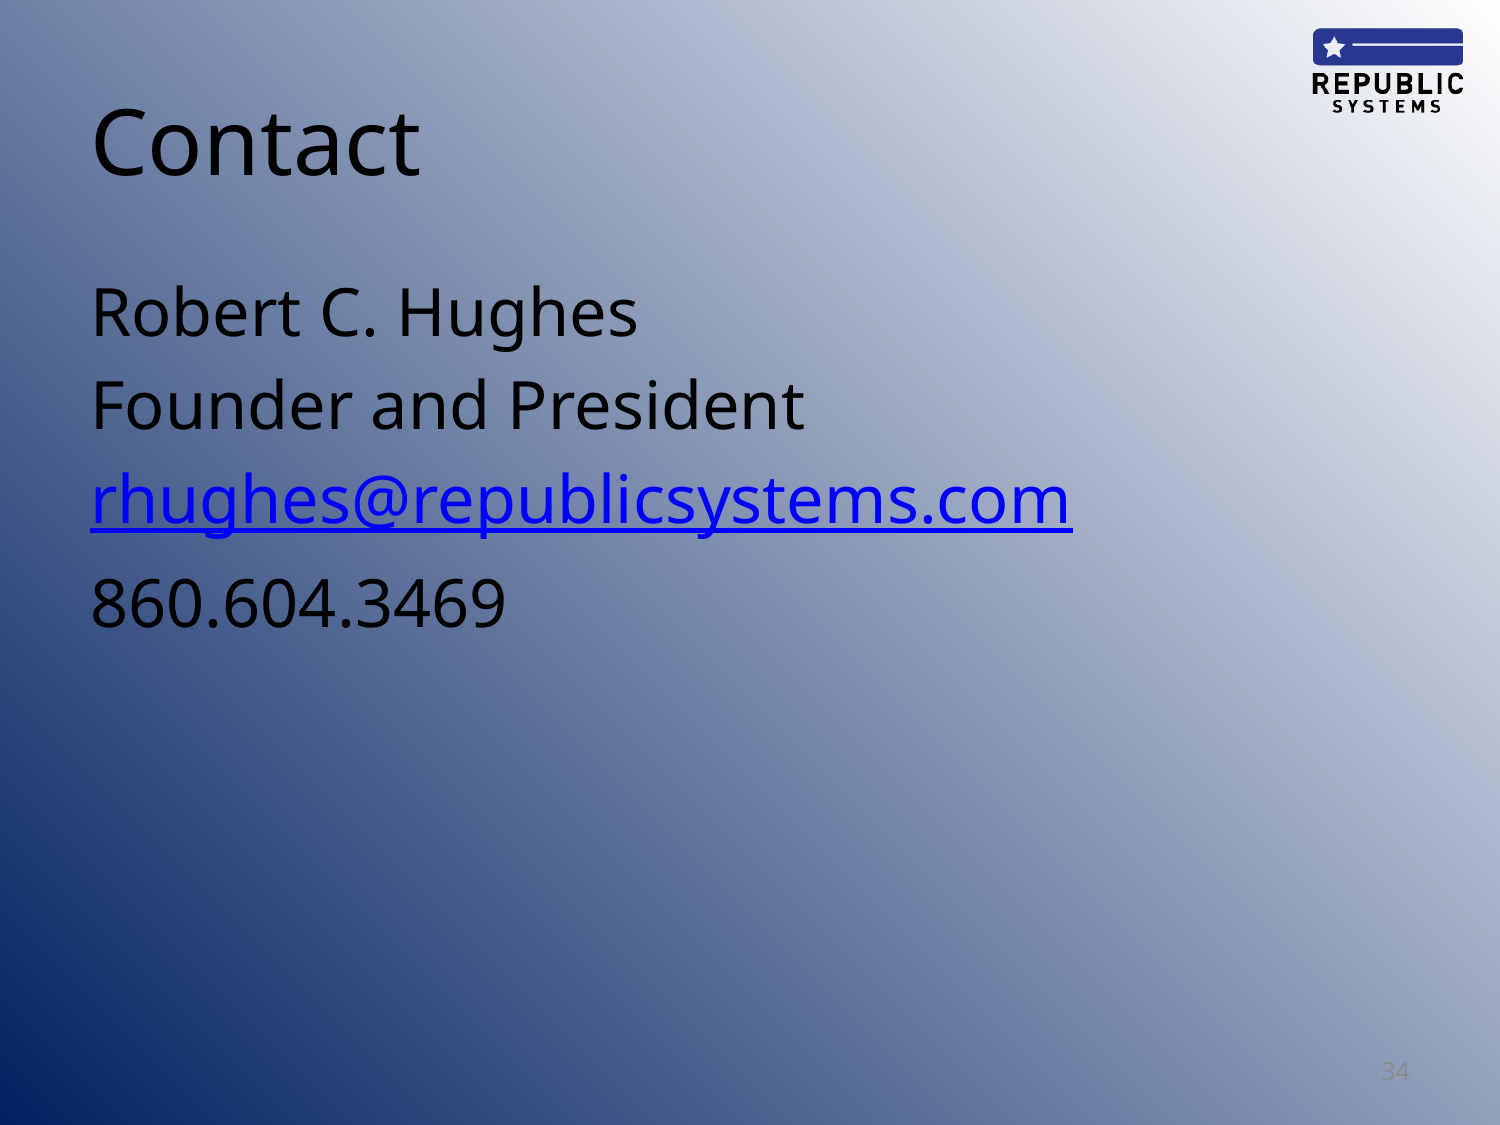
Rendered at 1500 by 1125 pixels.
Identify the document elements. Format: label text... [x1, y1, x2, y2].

title Contact [75, 45, 1275, 233]
picture [1312, 28, 1463, 113]
slide_number 34 [1074, 1042, 1425, 1103]
list Robert C. Hughes Founder and President rhughes@republicsystems.com 860.604.3469 [75, 262, 1425, 1005]
